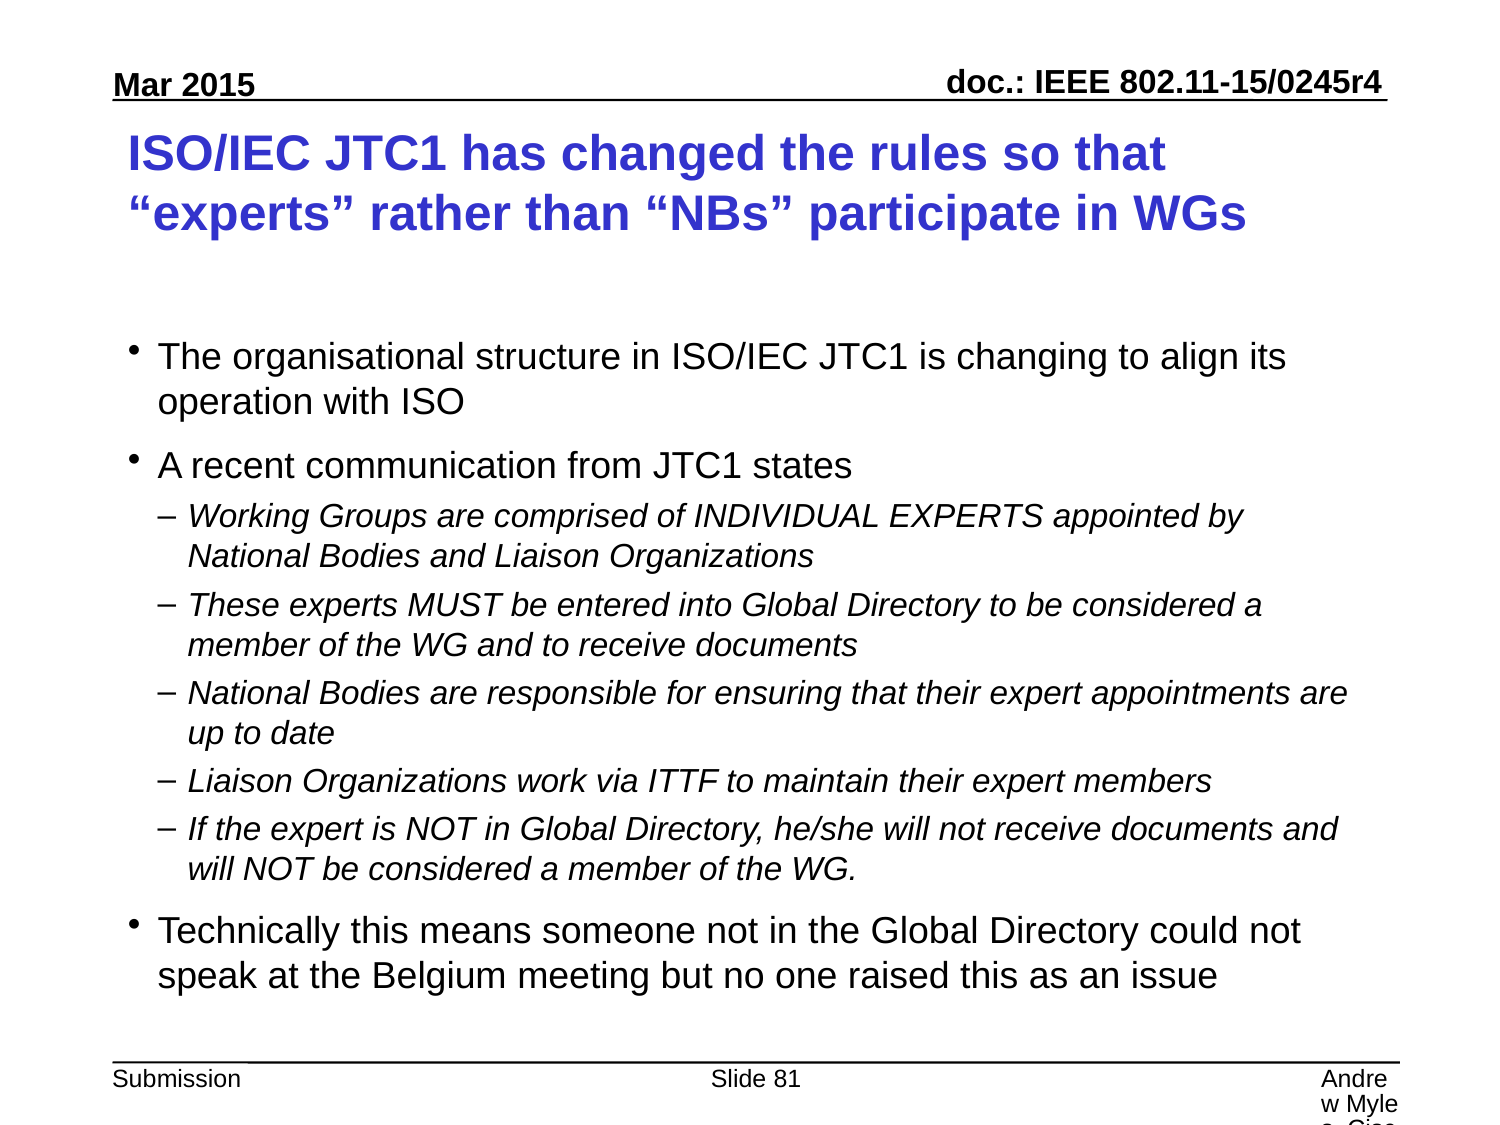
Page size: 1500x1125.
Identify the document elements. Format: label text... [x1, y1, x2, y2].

title ISO/IEC JTC1 has changed the rules so that “experts” rather than “NBs” participate in WGs [112, 112, 1388, 288]
footer Andrew Myles, Cisco [1320, 1061, 1402, 1093]
list The organisational structure in ISO/IEC JTC1 is changing to align its operation with ISO A recent communication from JTC1 states Working Groups are comprised of INDIVIDUAL EXPERTS appointed by National Bodies and Liaison Organizations These experts MUST be entered into Global Directory to be considered a member of the WG and to receive documents National Bodies are responsible for ensuring that their expert appointments are up to date Liaison Organizations work via ITTF to maintain their expert members If the expert is NOT in Global Directory, he/she will not receive documents and will NOT be considered a member of the WG. Technically this means someone not in the Global Directory could not speak at the Belgium meeting but no one raised this as an issue [112, 324, 1388, 1000]
slide_number Slide 81 [709, 1061, 803, 1093]
